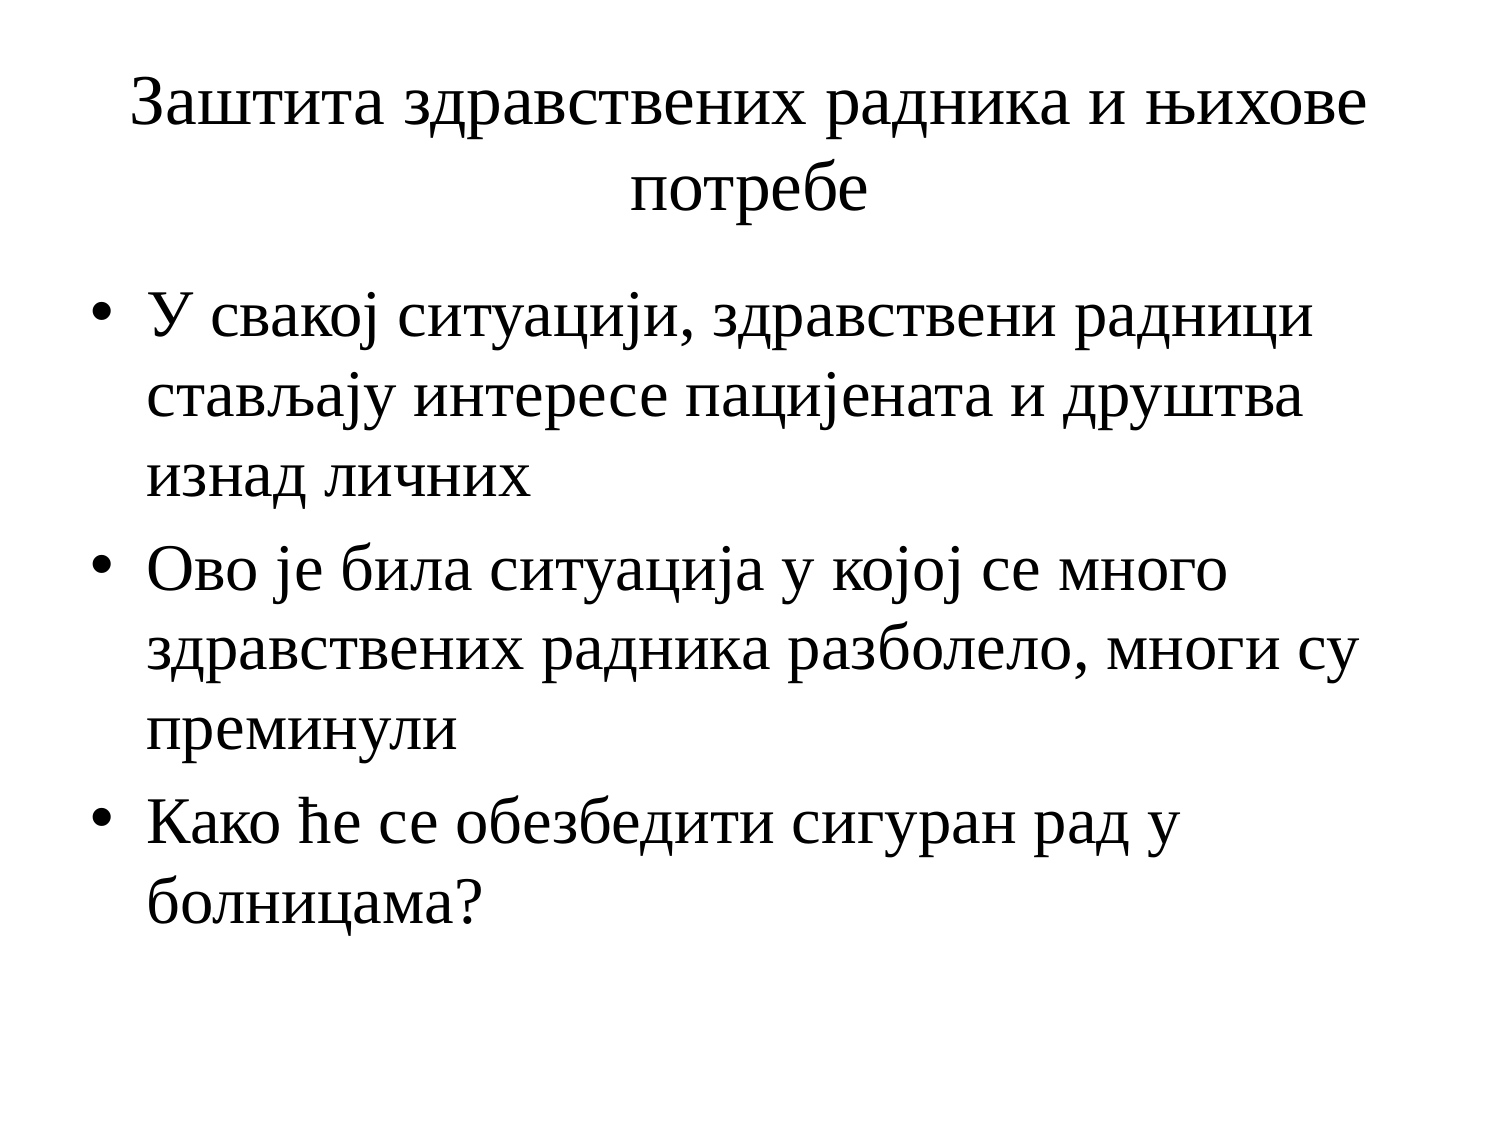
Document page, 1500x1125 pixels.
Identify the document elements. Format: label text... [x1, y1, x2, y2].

list У свакој ситуацији, здравствени радници стављају интересе пацијената и друштва изнад личних Ово је била ситуација у којој се много здравствених радника разболело, многи су преминули Како ће се обезбедити сигуран рад у болницама? [75, 262, 1425, 1005]
title Заштита здравствених радника и њихове потребе [75, 45, 1425, 233]
